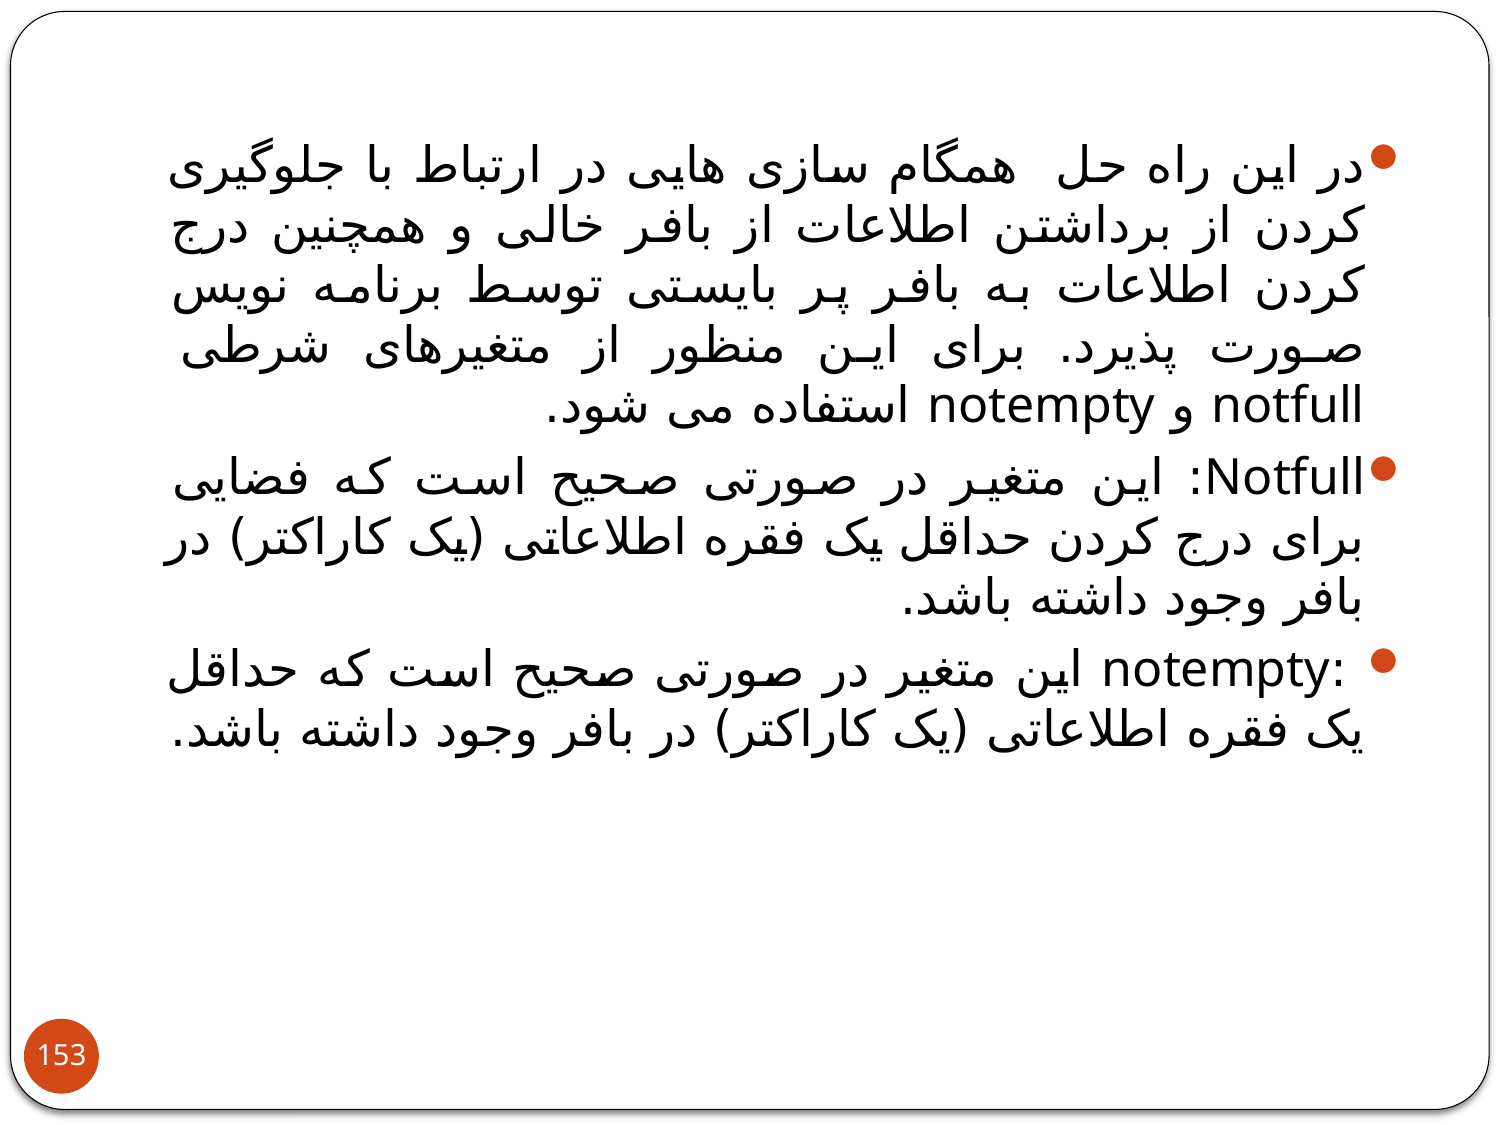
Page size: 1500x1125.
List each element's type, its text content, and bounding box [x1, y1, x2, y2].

slide_number 153 [23, 1018, 99, 1094]
list در این راه حل همگام سازی هایی در ارتباط با جلوگیری کردن از برداشتن اطلاعات از بافر خالی و همچنین درج کردن اطلاعات به بافر پر بایستی توسط برنامه نویس صورت پذیرد. برای این منظور از متغیرهای شرطی notfull و notempty استفاده می شود. Notfull: این متغیر در صورتی صحیح است که فضایی برای درج کردن حداقل یک فقره اطلاعاتی (یک کاراکتر) در بافر وجود داشته باشد. :notempty این متغیر در صورتی صحیح است که حداقل یک فقره اطلاعاتی (یک کاراکتر) در بافر وجود داشته باشد. [150, 125, 1425, 988]
